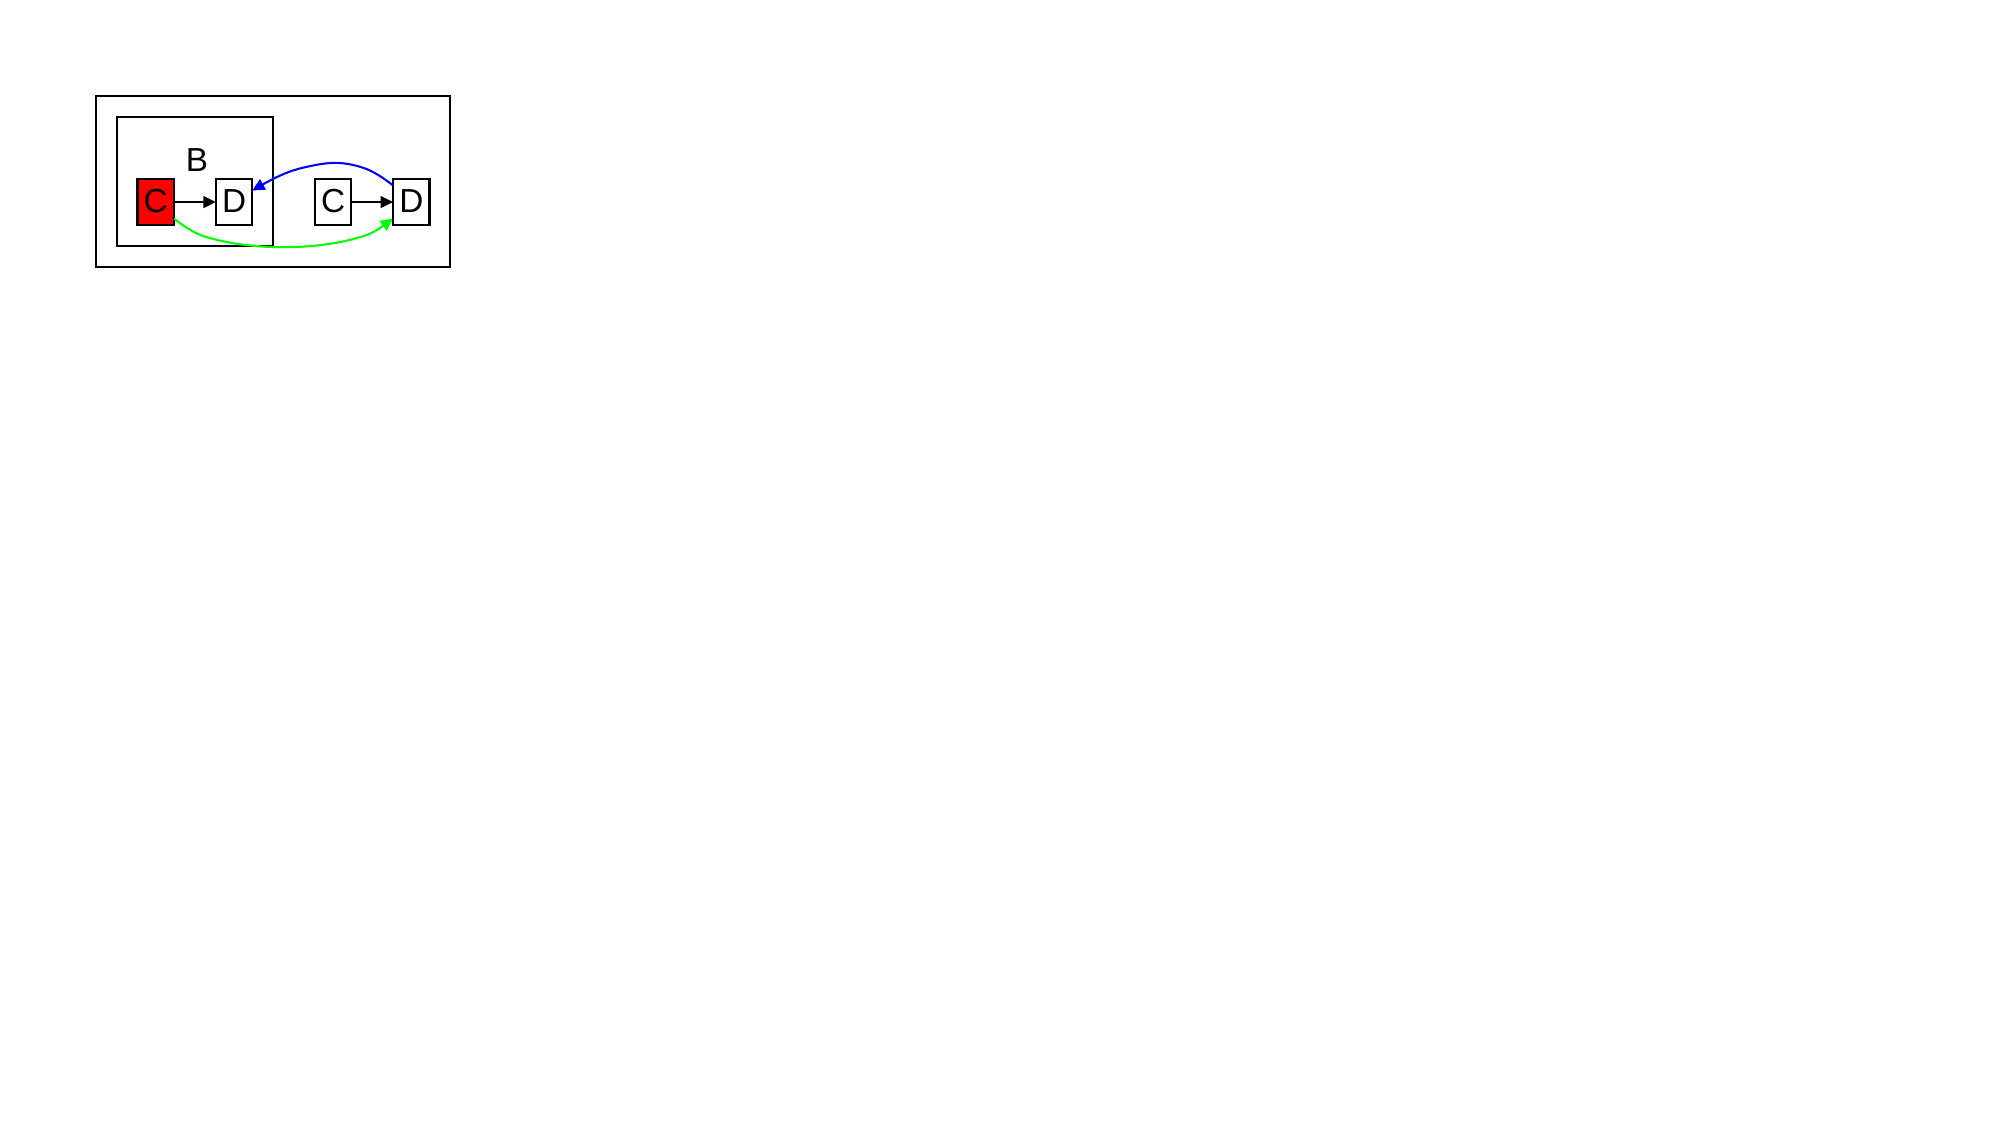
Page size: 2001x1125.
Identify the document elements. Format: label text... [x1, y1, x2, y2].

text_box C [137, 179, 175, 225]
text_box D [215, 179, 253, 218]
text_box [252, 162, 394, 191]
text_box [95, 95, 451, 267]
text_box C [314, 187, 352, 225]
text_box [173, 218, 392, 248]
text_box [116, 116, 274, 246]
text_box [74, 74, 473, 288]
text_box D [392, 179, 430, 225]
text_box B [183, 139, 211, 178]
